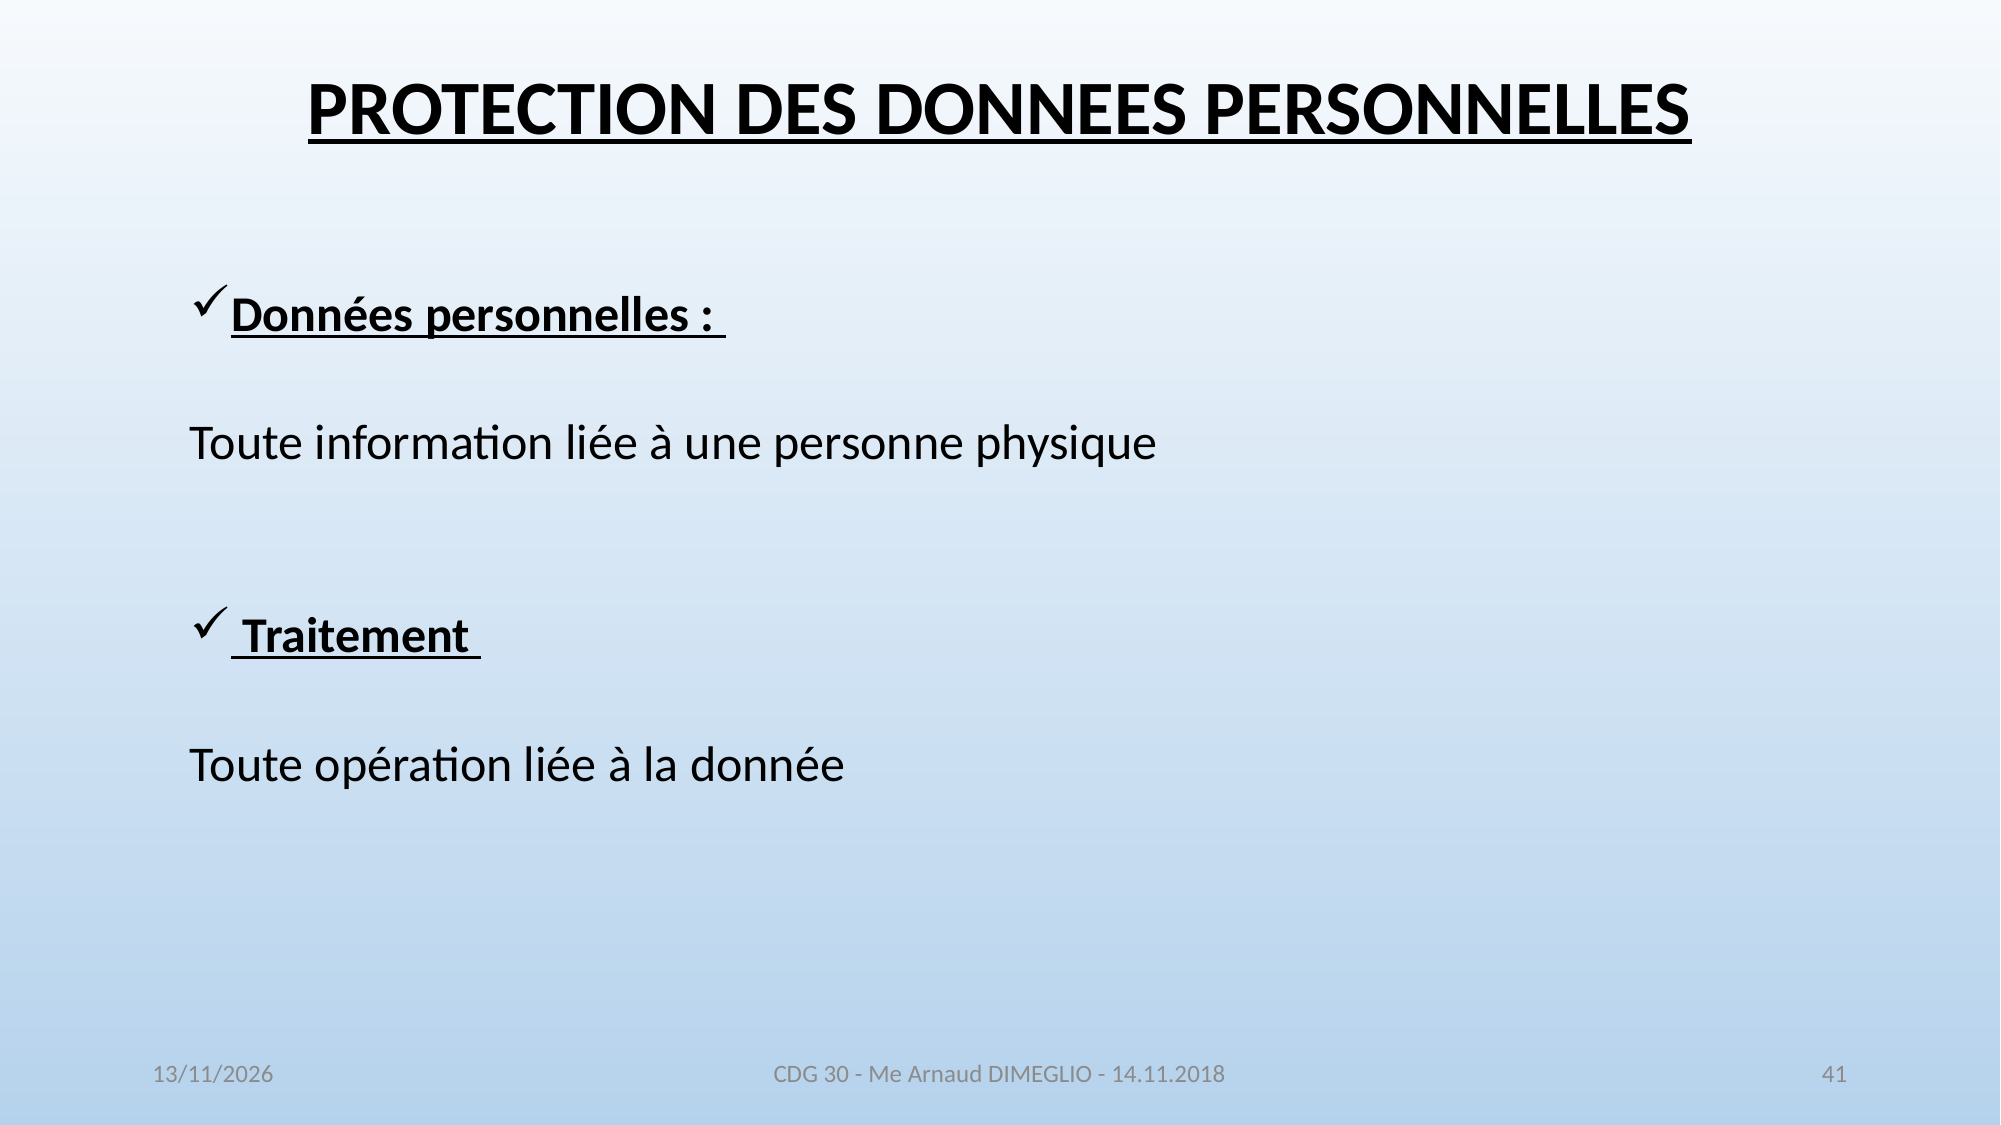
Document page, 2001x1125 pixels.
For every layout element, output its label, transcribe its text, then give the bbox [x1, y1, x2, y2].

title PROTECTION DES DONNEES PERSONNELLES [137, 59, 1863, 252]
list Données personnelles : Toute information liée à une personne physique Traitement Toute opération liée à la donnée [99, 210, 1825, 1066]
footer CDG 30 - Me Arnaud DIMEGLIO - 14.11.2018 [662, 1042, 1338, 1103]
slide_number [137, 1042, 588, 1103]
slide_number 41 [1412, 1042, 1863, 1103]
